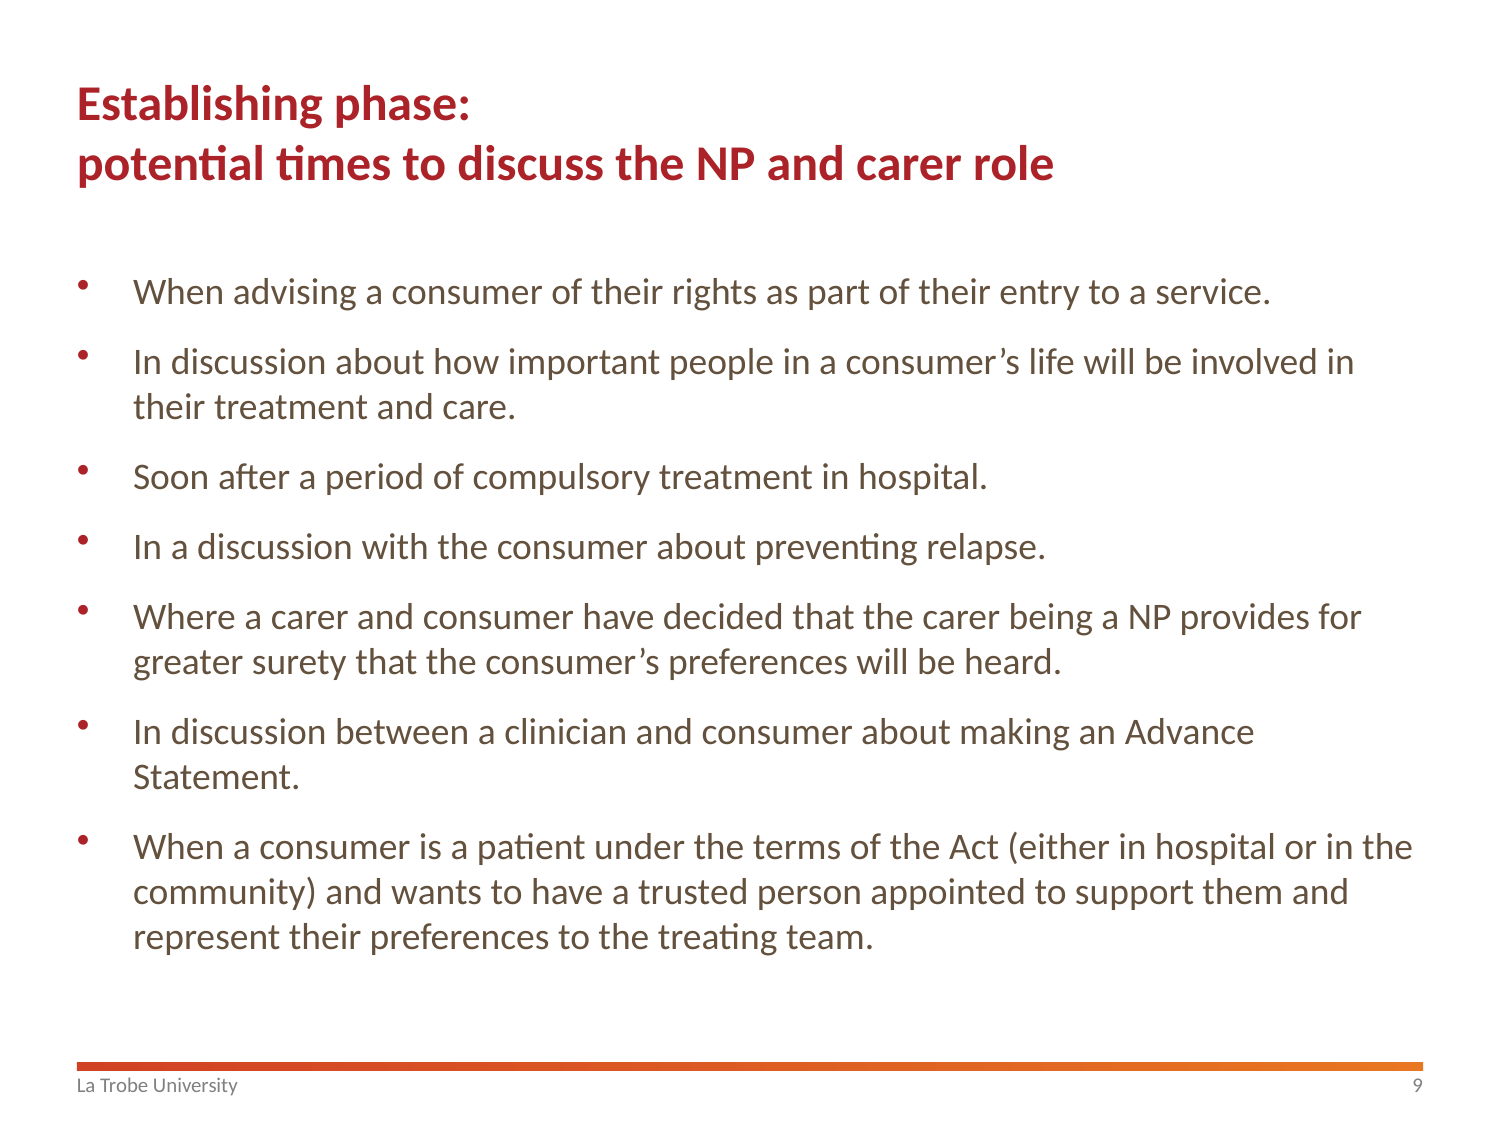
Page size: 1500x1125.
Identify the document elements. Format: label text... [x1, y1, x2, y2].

title Establishing phase: potential times to discuss the NP and carer role [76, 70, 1424, 209]
list When advising a consumer of their rights as part of their entry to a service. In discussion about how important people in a consumer’s life will be involved in their treatment and care. Soon after a period of compulsory treatment in hospital. In a discussion with the consumer about preventing relapse. Where a carer and consumer have decided that the carer being a NP provides for greater surety that the consumer’s preferences will be heard. In discussion between a clinician and consumer about making an Advance Statement. When a consumer is a patient under the terms of the Act (either in hospital or in the community) and wants to have a trusted person appointed to support them and represent their preferences to the treating team. [76, 266, 1424, 1010]
